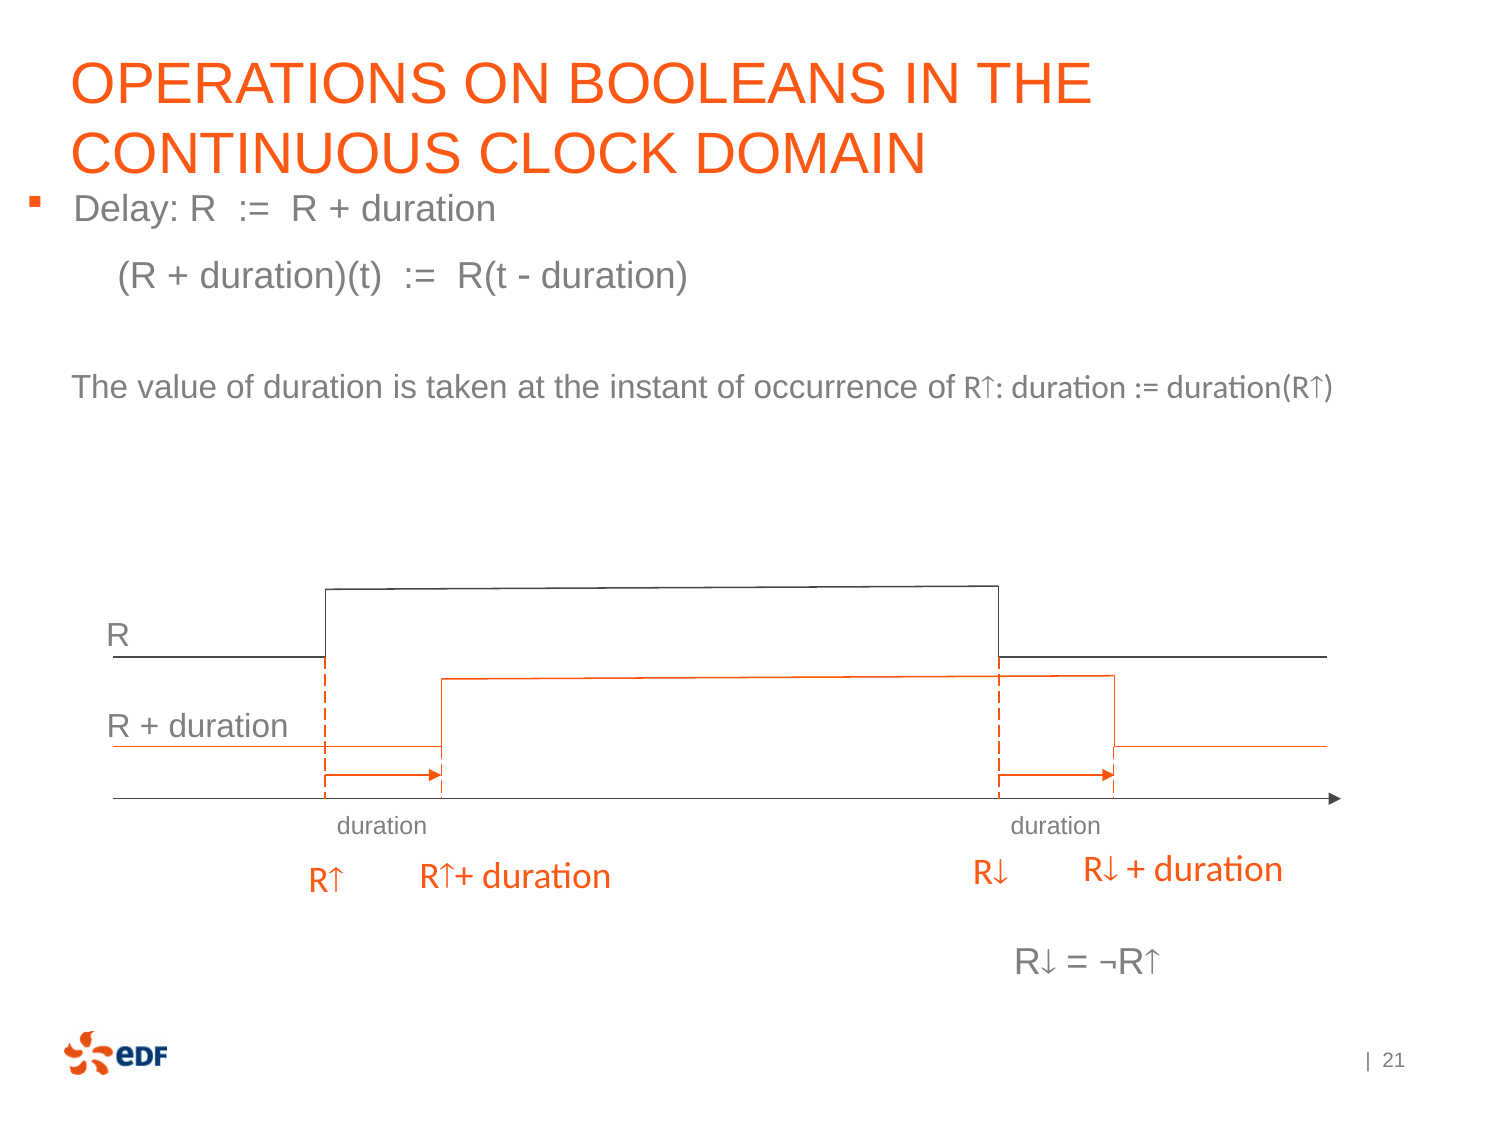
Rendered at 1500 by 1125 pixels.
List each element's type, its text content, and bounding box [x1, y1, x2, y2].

picture [64, 1031, 167, 1075]
text_box The value of duration is taken at the instant of occurrence of R: duration := duration(R) [65, 365, 1412, 406]
title Operations on Booleans in the continuous clock domain [64, 45, 1436, 185]
text_box Delay: R := R + duration [20, 184, 1424, 230]
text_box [100, 585, 1342, 991]
text_box (R + duration)(t) := R(t  duration) [111, 250, 1018, 296]
